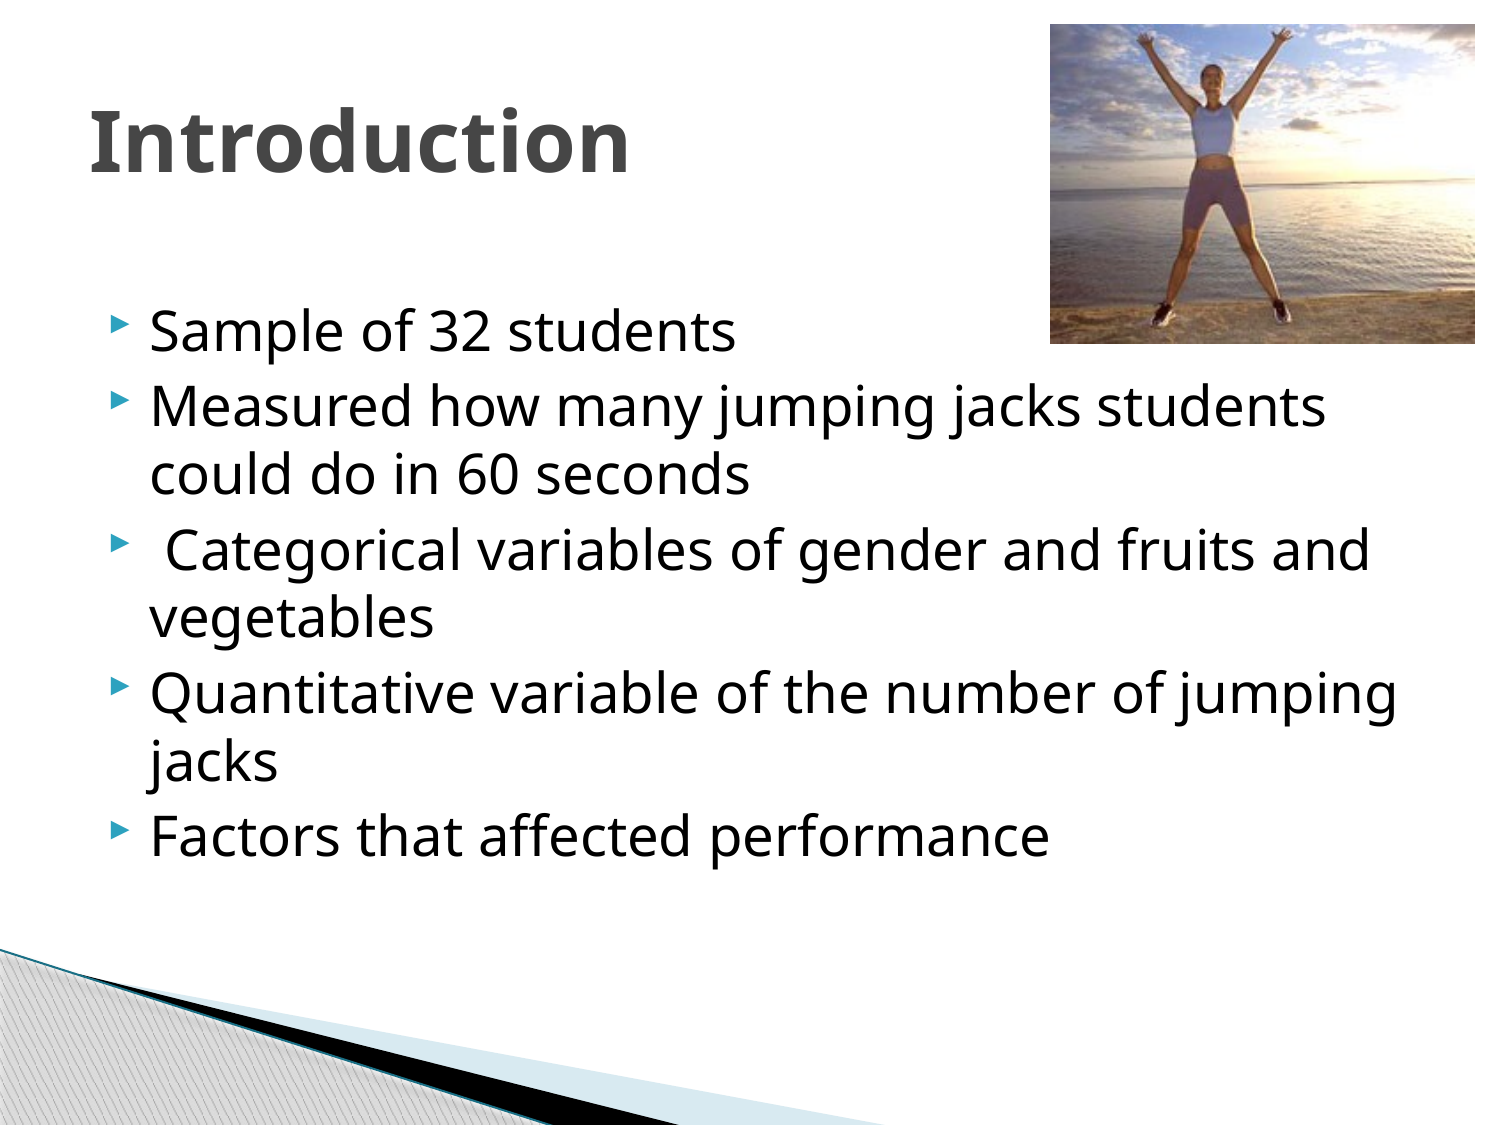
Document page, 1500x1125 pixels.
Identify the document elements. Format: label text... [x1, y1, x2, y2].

title Introduction [75, 45, 1043, 233]
picture [1049, 24, 1476, 344]
list Sample of 32 students Measured how many jumping jacks students could do in 60 seconds Categorical variables of gender and fruits and vegetables Quantitative variable of the number of jumping jacks Factors that affected performance [75, 287, 1425, 1030]
